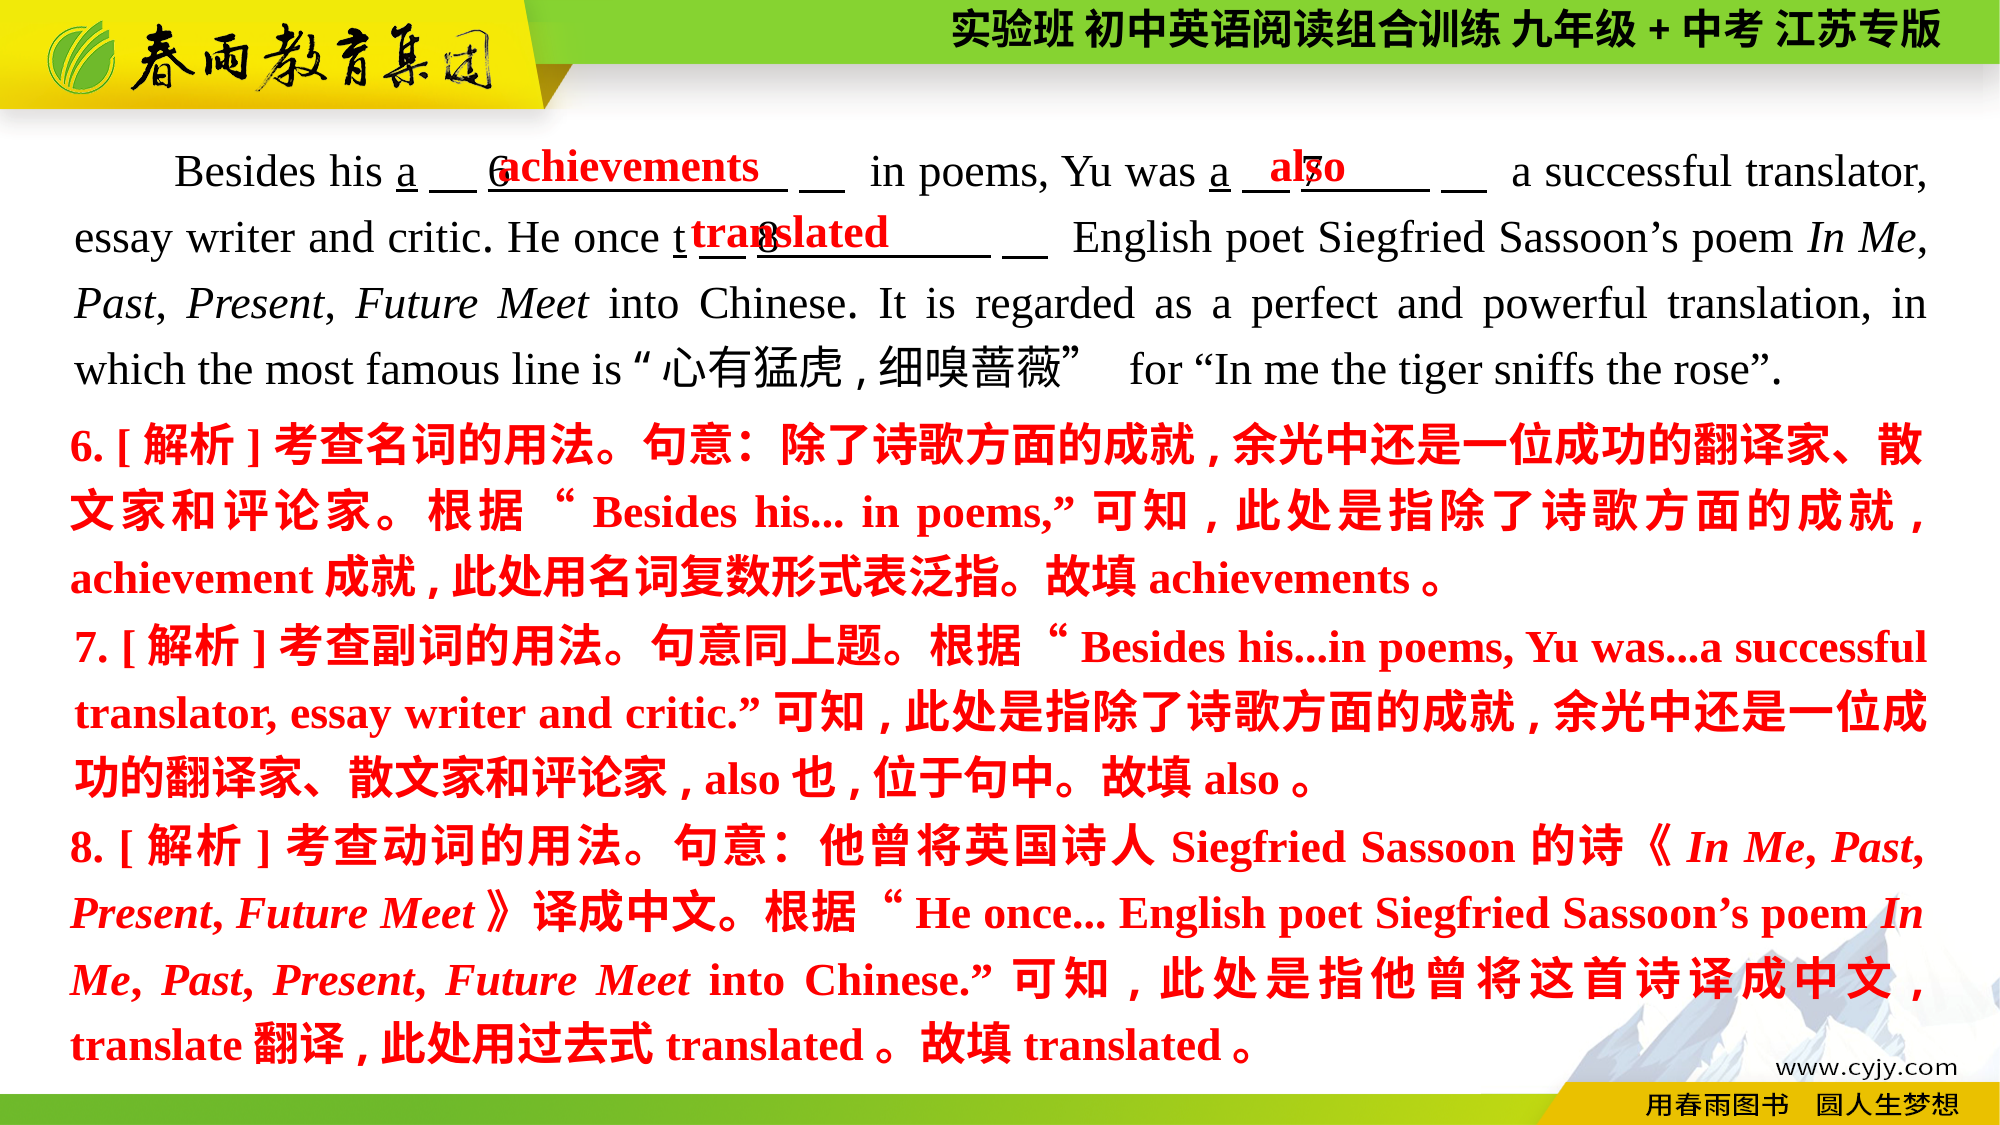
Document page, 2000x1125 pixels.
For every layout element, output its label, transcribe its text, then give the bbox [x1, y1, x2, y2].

text_box also [1254, 128, 1418, 199]
picture [0, 0, 2000, 1125]
text_box achievements [482, 128, 831, 199]
text_box 7. [解析]考查副词的用法。句意同上题。根据“Besides his...in poems, Yu was...a successful translator, essay writer and critic.”可知,此处是指除了诗歌方面的成就,余光中还是一位成功的翻译家、散文家和评论家, also也,位于句中。故填also。 [59, 597, 1944, 811]
text_box translated [675, 194, 961, 264]
list Besides his a 6 in poems, Yu was a 7 a successful translator, essay writer and critic. He once t 8 English poet Siegfried Sassoon’s poem In Me, Past, Present, Future Meet into Chinese. It is regarded as a perfect and powerful translation, in which the most famous line is “心有猛虎,细嗅蔷薇” for “In me the tiger sniffs the rose”. [59, 122, 1944, 405]
text_box 8. [解析]考查动词的用法。句意：他曾将英国诗人Siegfried Sassoon的诗《In Me, Past, Present, Future Meet》译成中文。根据“He once... English poet Siegfried Sassoon’s poem In Me, Past, Present, Future Meet into Chinese.”可知,此处是指他曾将这首诗译成中文, translate翻译,此处用过去式translated。故填translated。 [54, 798, 1939, 1078]
text_box 6. [解析]考查名词的用法。句意：除了诗歌方面的成就,余光中还是一位成功的翻译家、散文家和评论家。根据“Besides his... in poems,”可知,此处是指除了诗歌方面的成就, achievement成就,此处用名词复数形式表泛指。故填achievements。 [54, 397, 1939, 610]
